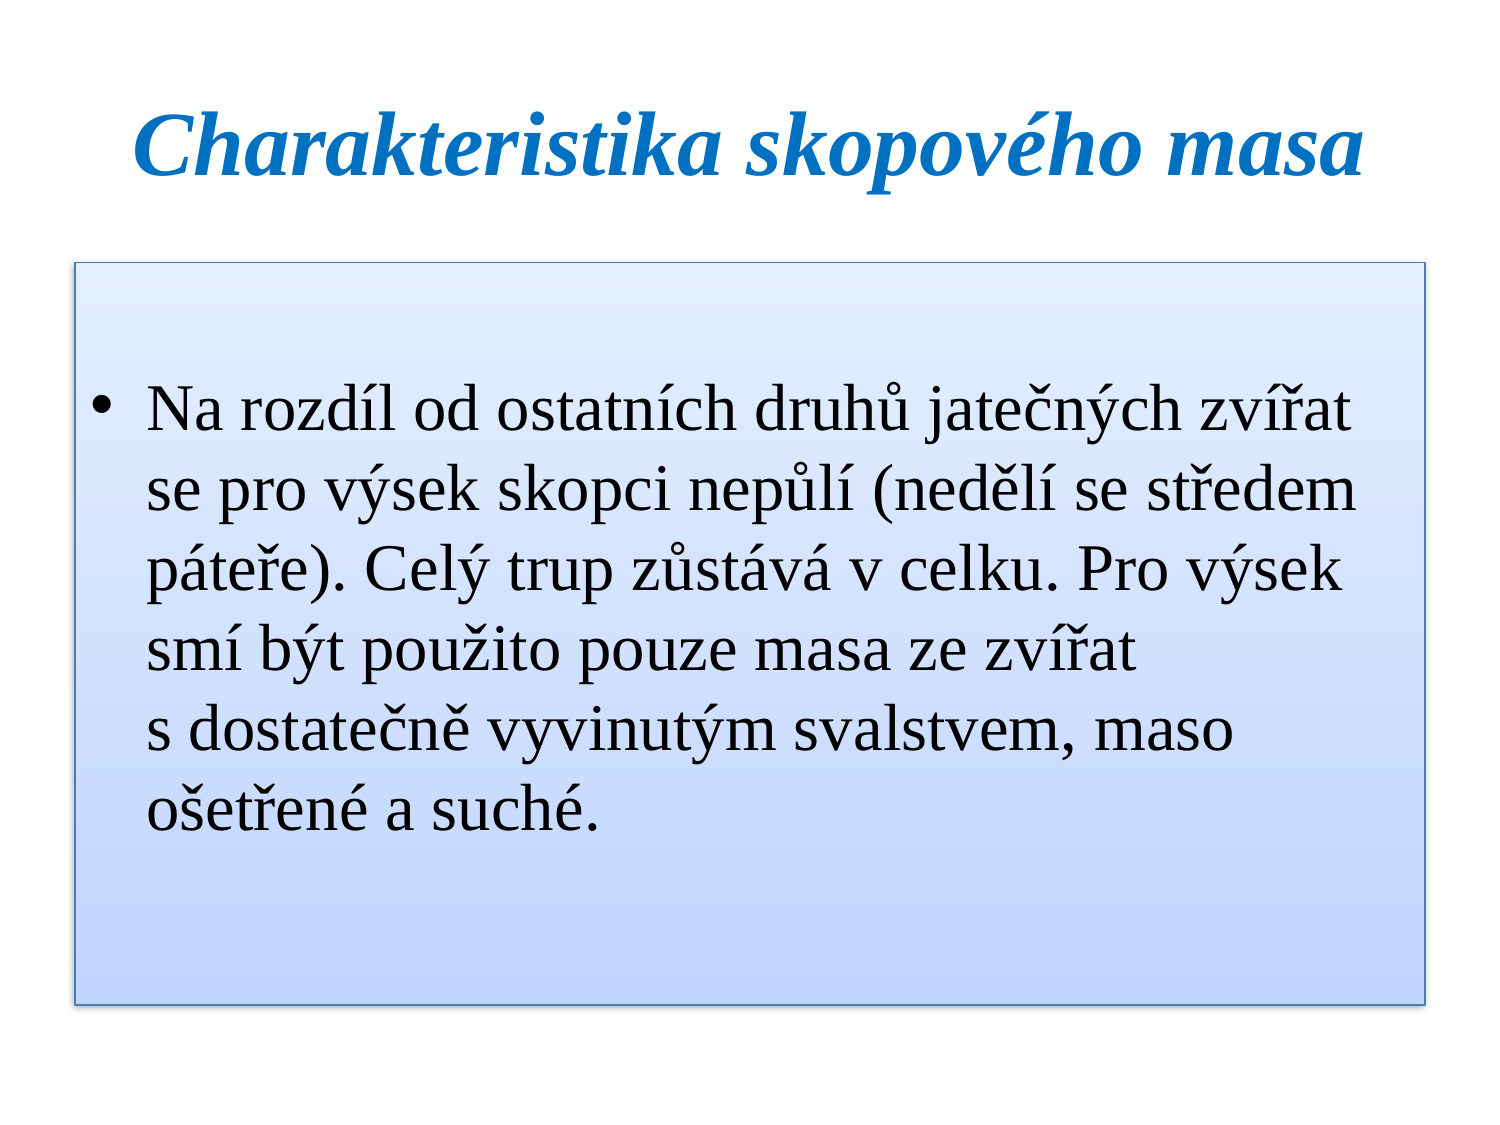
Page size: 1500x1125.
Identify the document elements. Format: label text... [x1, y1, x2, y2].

title Charakteristika skopového masa [75, 45, 1425, 233]
list Na rozdíl od ostatních druhů jatečných zvířat se pro výsek skopci nepůlí (nedělí se středem páteře). Celý trup zůstává v celku. Pro výsek smí být použito pouze masa ze zvířat s dostatečně vyvinutým svalstvem, maso ošetřené a suché. [74, 262, 1426, 1006]
